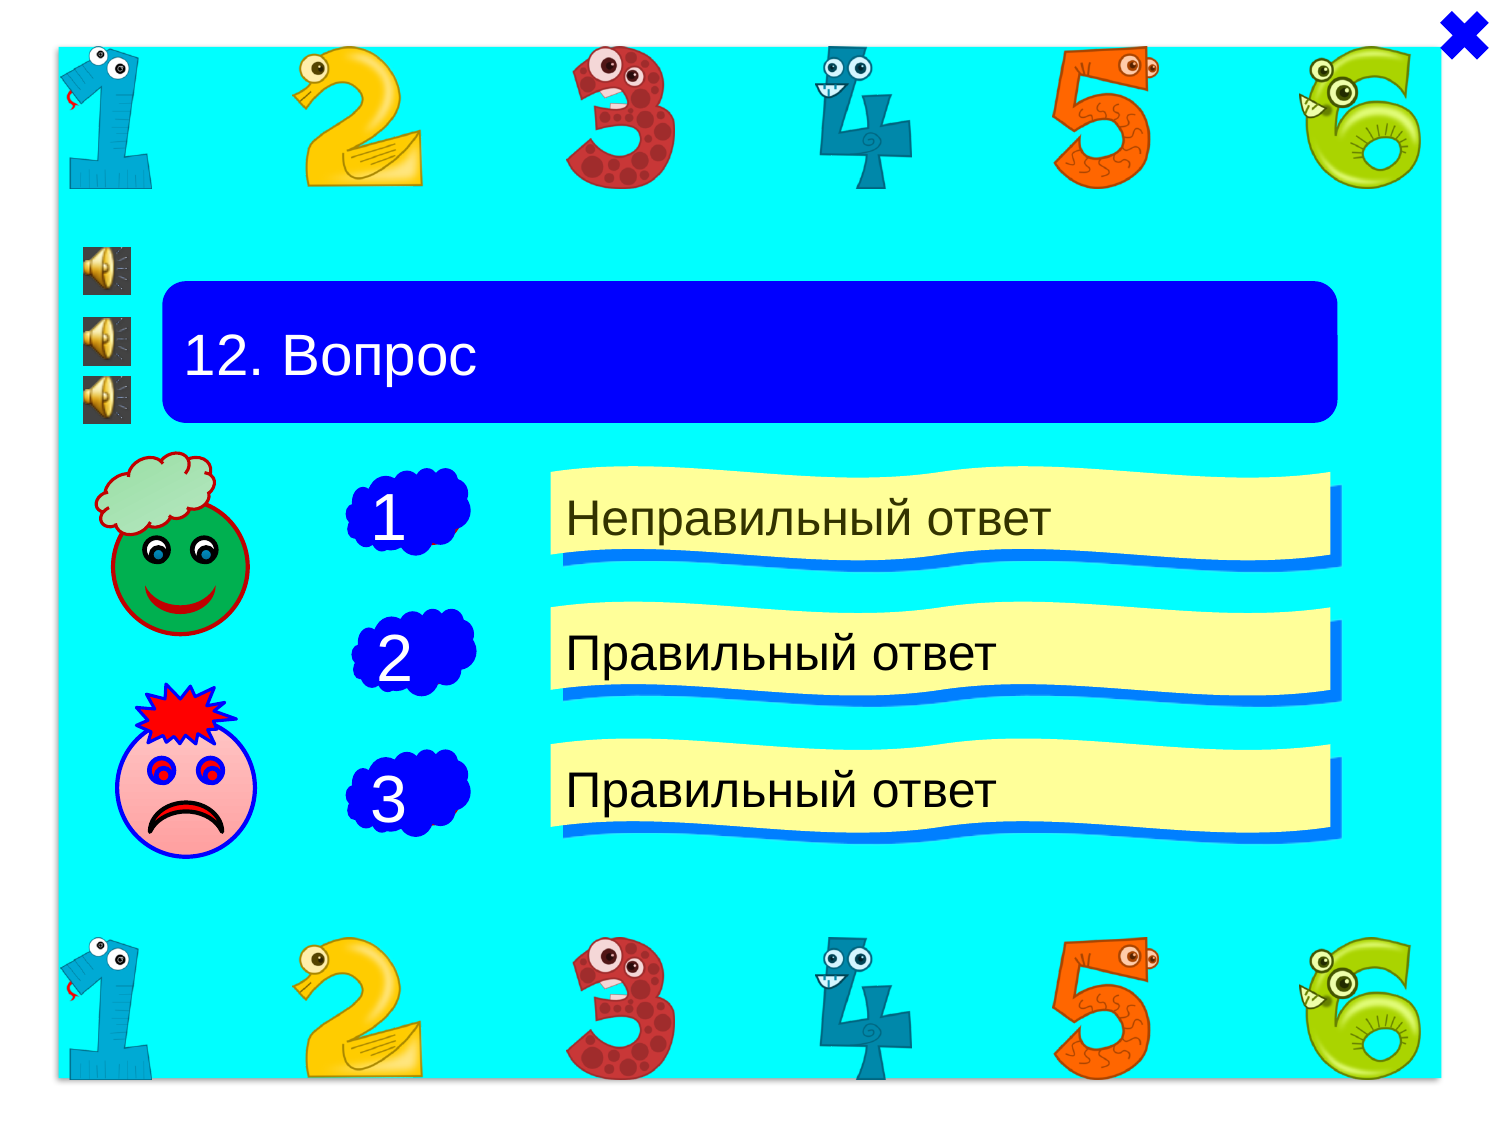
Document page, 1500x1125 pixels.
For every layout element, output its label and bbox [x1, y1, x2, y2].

text_box [351, 608, 477, 697]
text_box [116, 679, 256, 857]
text_box [345, 467, 471, 556]
picture [81, 245, 133, 297]
picture [81, 316, 133, 367]
text_box [1438, 8, 1491, 62]
text_box [93, 456, 248, 635]
text_box [345, 748, 471, 837]
text_box [58, 46, 1442, 1080]
picture [81, 374, 133, 426]
